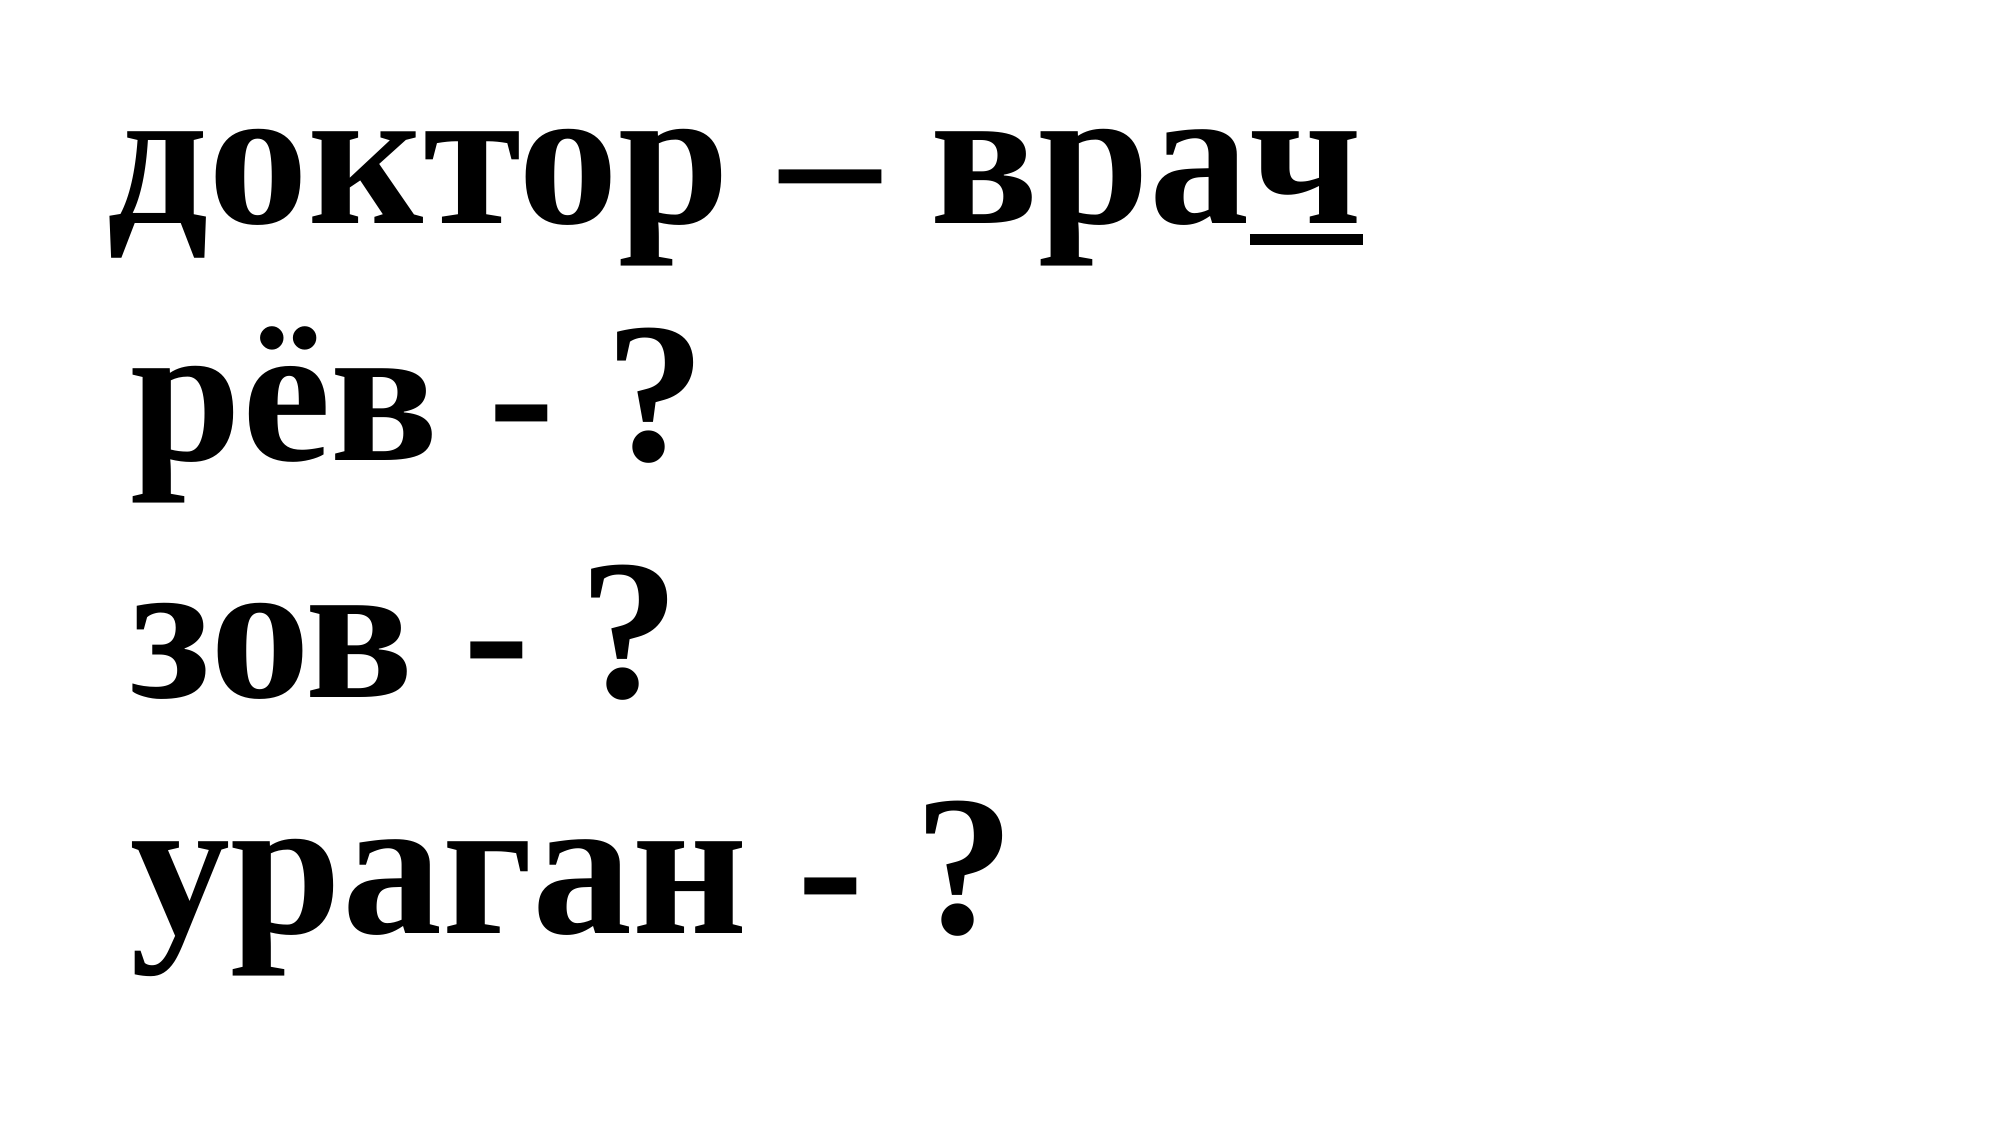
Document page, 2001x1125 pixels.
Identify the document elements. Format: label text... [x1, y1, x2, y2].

list доктор – врач рёв - ? зов - ? ураган - ? [65, 43, 1941, 1091]
